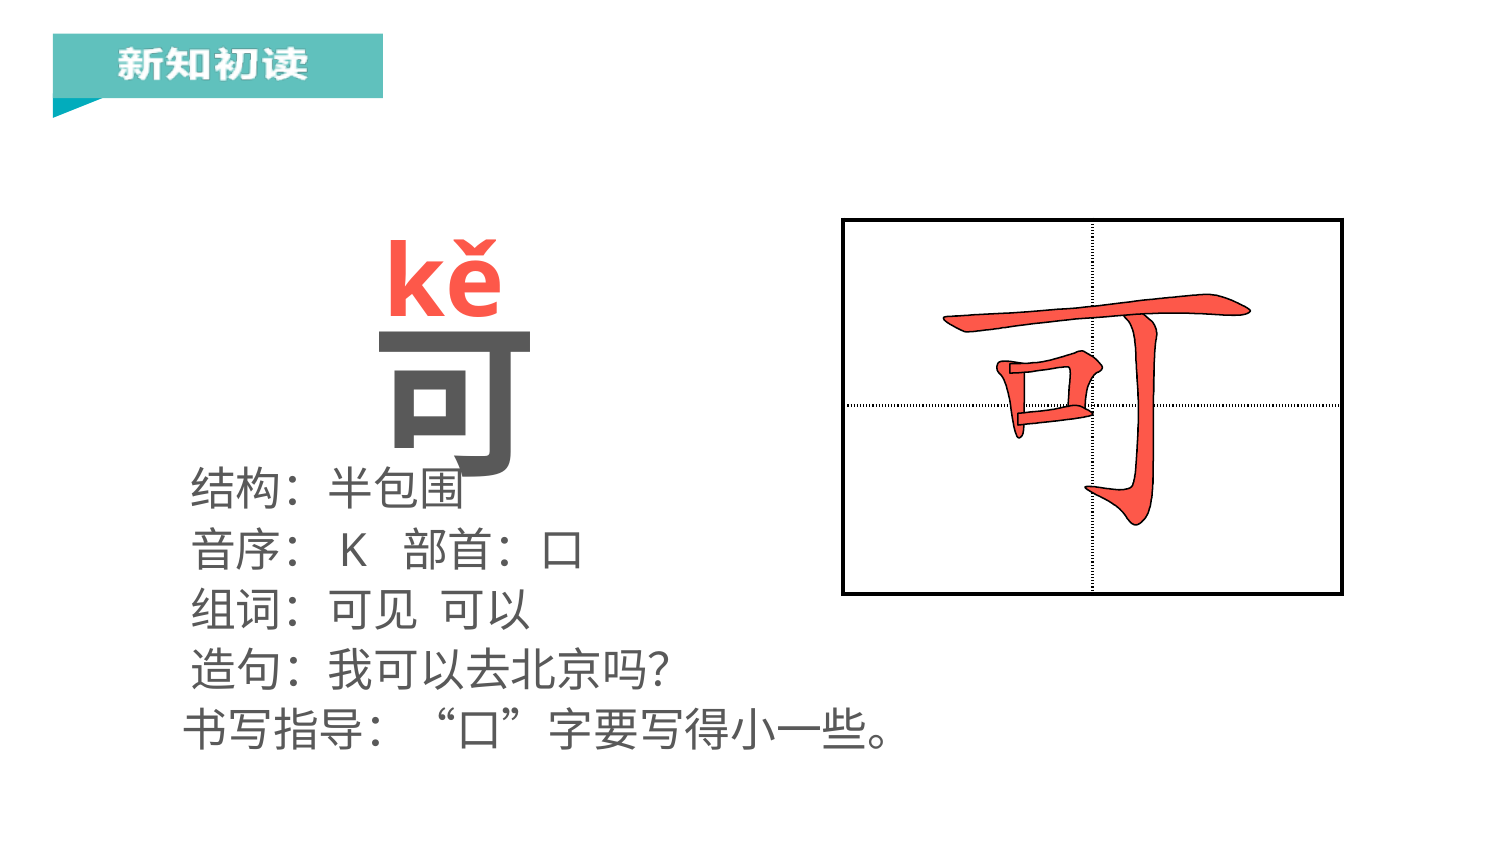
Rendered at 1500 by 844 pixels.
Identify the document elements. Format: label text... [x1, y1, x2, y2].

text_box 书写指导：“口”字要写得小一些。 [166, 693, 1019, 764]
text_box 结构：半包围 [175, 452, 560, 512]
text_box [1017, 405, 1093, 426]
table_cell [845, 406, 1093, 592]
table_cell [1093, 406, 1340, 592]
text_box [996, 361, 1025, 438]
table_header [1093, 222, 1340, 406]
text_box [1085, 314, 1157, 526]
text_box 造句：我可以去北京吗？ [175, 633, 773, 693]
picture [53, 32, 375, 105]
table_header [845, 222, 1093, 406]
text_box kě [368, 209, 582, 345]
text_box 组词：可见 可以 [175, 573, 673, 633]
text_box [1009, 350, 1103, 408]
text_box [943, 294, 1251, 332]
text_box 可 [356, 288, 553, 504]
text_box 音序：K 部首：口 [175, 512, 653, 583]
